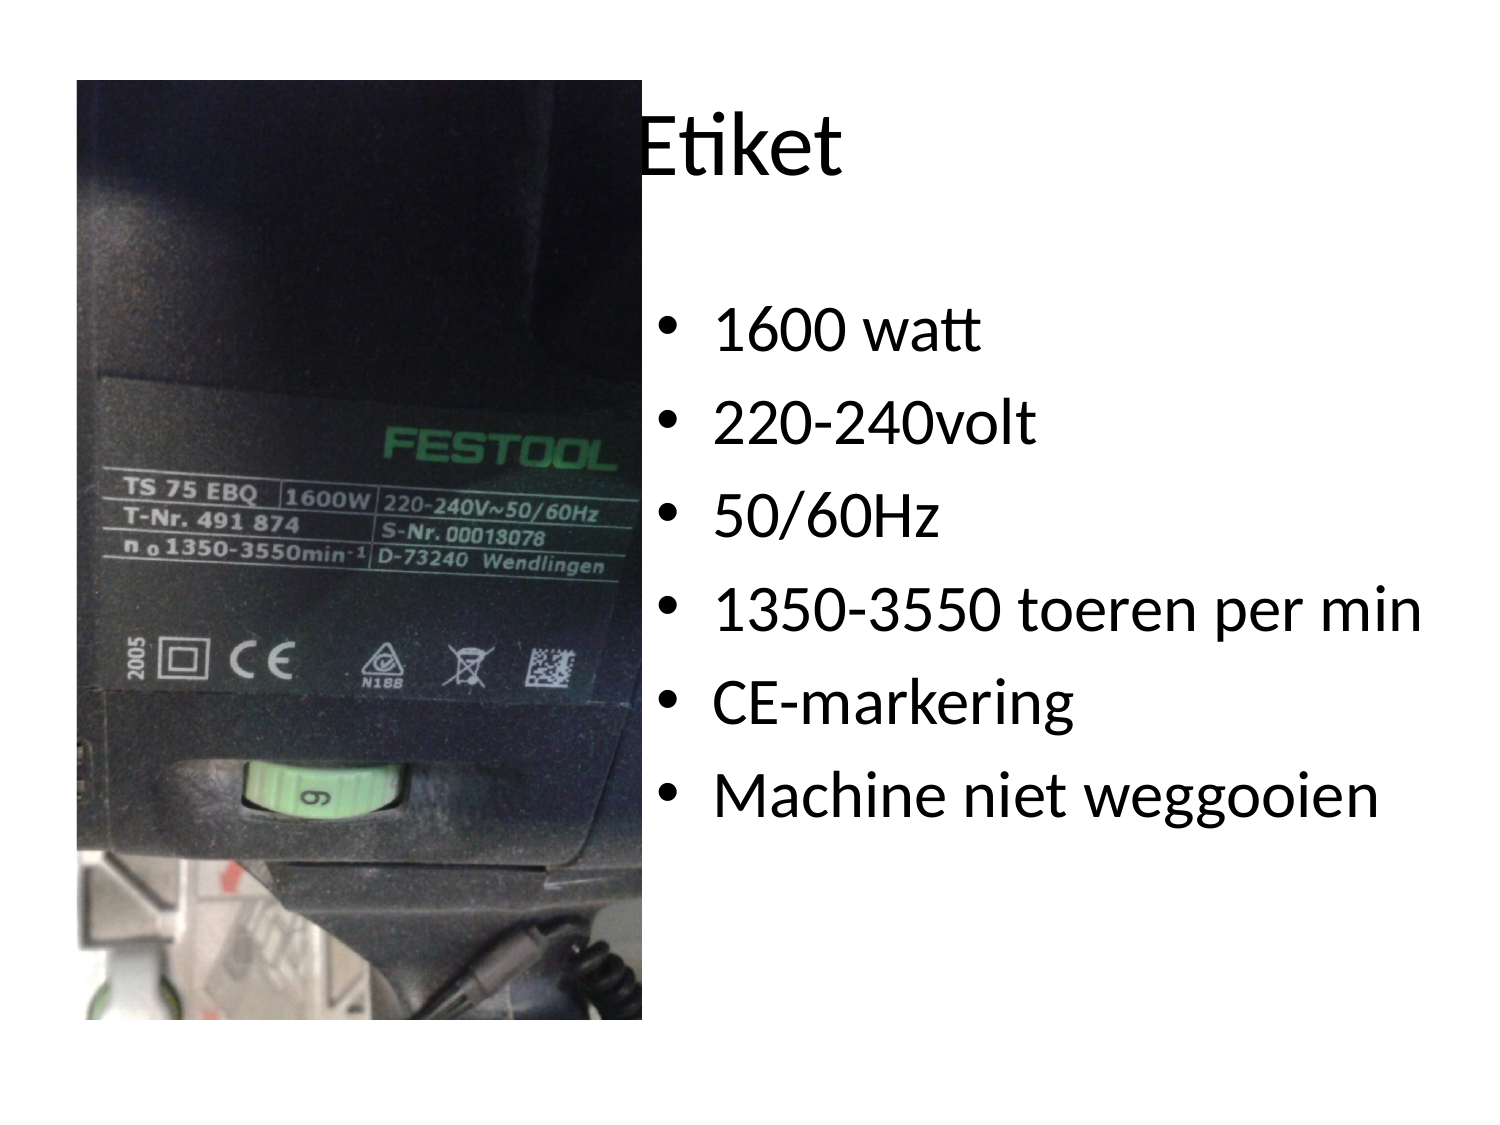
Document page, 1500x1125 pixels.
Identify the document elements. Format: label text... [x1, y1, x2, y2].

title Etiket [75, 45, 1425, 233]
list 1600 watt 220-240volt 50/60Hz 1350-3550 toeren per min CE-markering Machine niet weggooien [642, 277, 1500, 1020]
picture [0, 81, 830, 1019]
